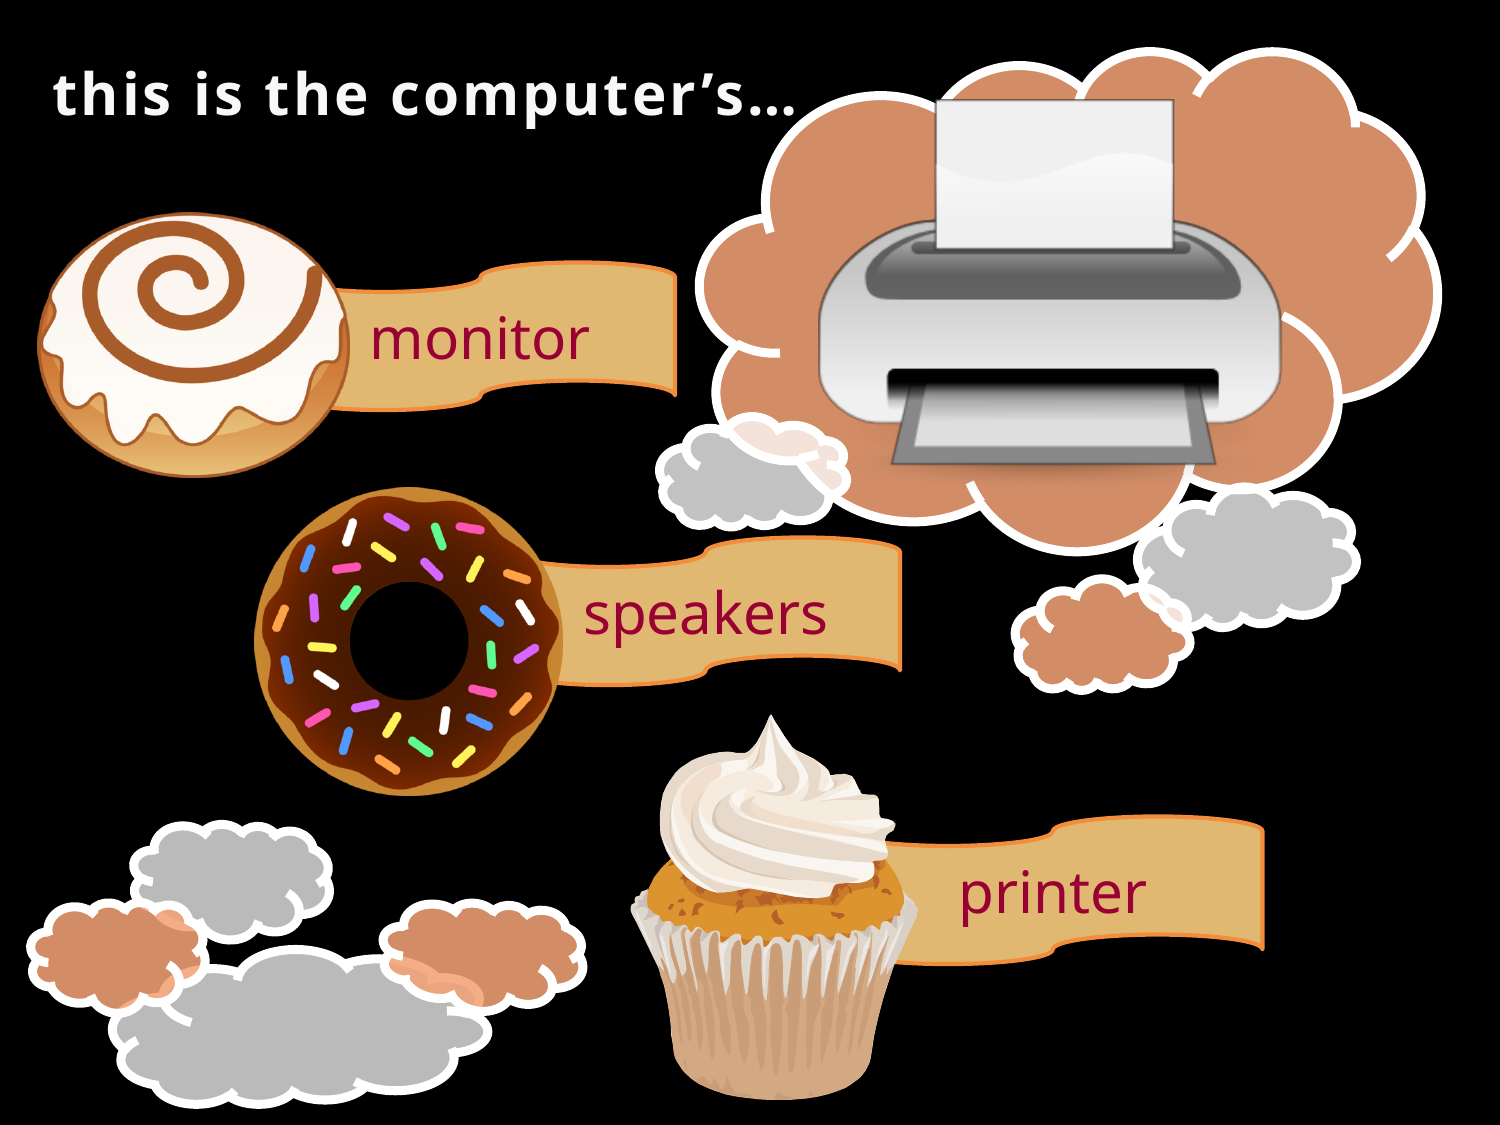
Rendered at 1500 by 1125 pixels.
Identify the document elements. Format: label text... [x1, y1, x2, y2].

text_box [129, 819, 334, 945]
text_box [1132, 490, 1362, 633]
picture [818, 99, 1288, 493]
picture [254, 487, 563, 796]
text_box [378, 898, 588, 1016]
text_box speakers [568, 532, 905, 690]
text_box [26, 898, 210, 1018]
text_box [835, 504, 1177, 557]
text_box [655, 412, 833, 532]
text_box printer [925, 811, 1267, 969]
text_box [850, 91, 926, 99]
text_box [941, 47, 1443, 481]
text_box [107, 944, 493, 1109]
text_box [694, 135, 812, 425]
picture [37, 212, 351, 478]
picture [630, 714, 919, 1101]
text_box [1010, 574, 1195, 695]
text_box monitor [356, 257, 680, 415]
text_box this is the computer’s… [37, 50, 850, 135]
